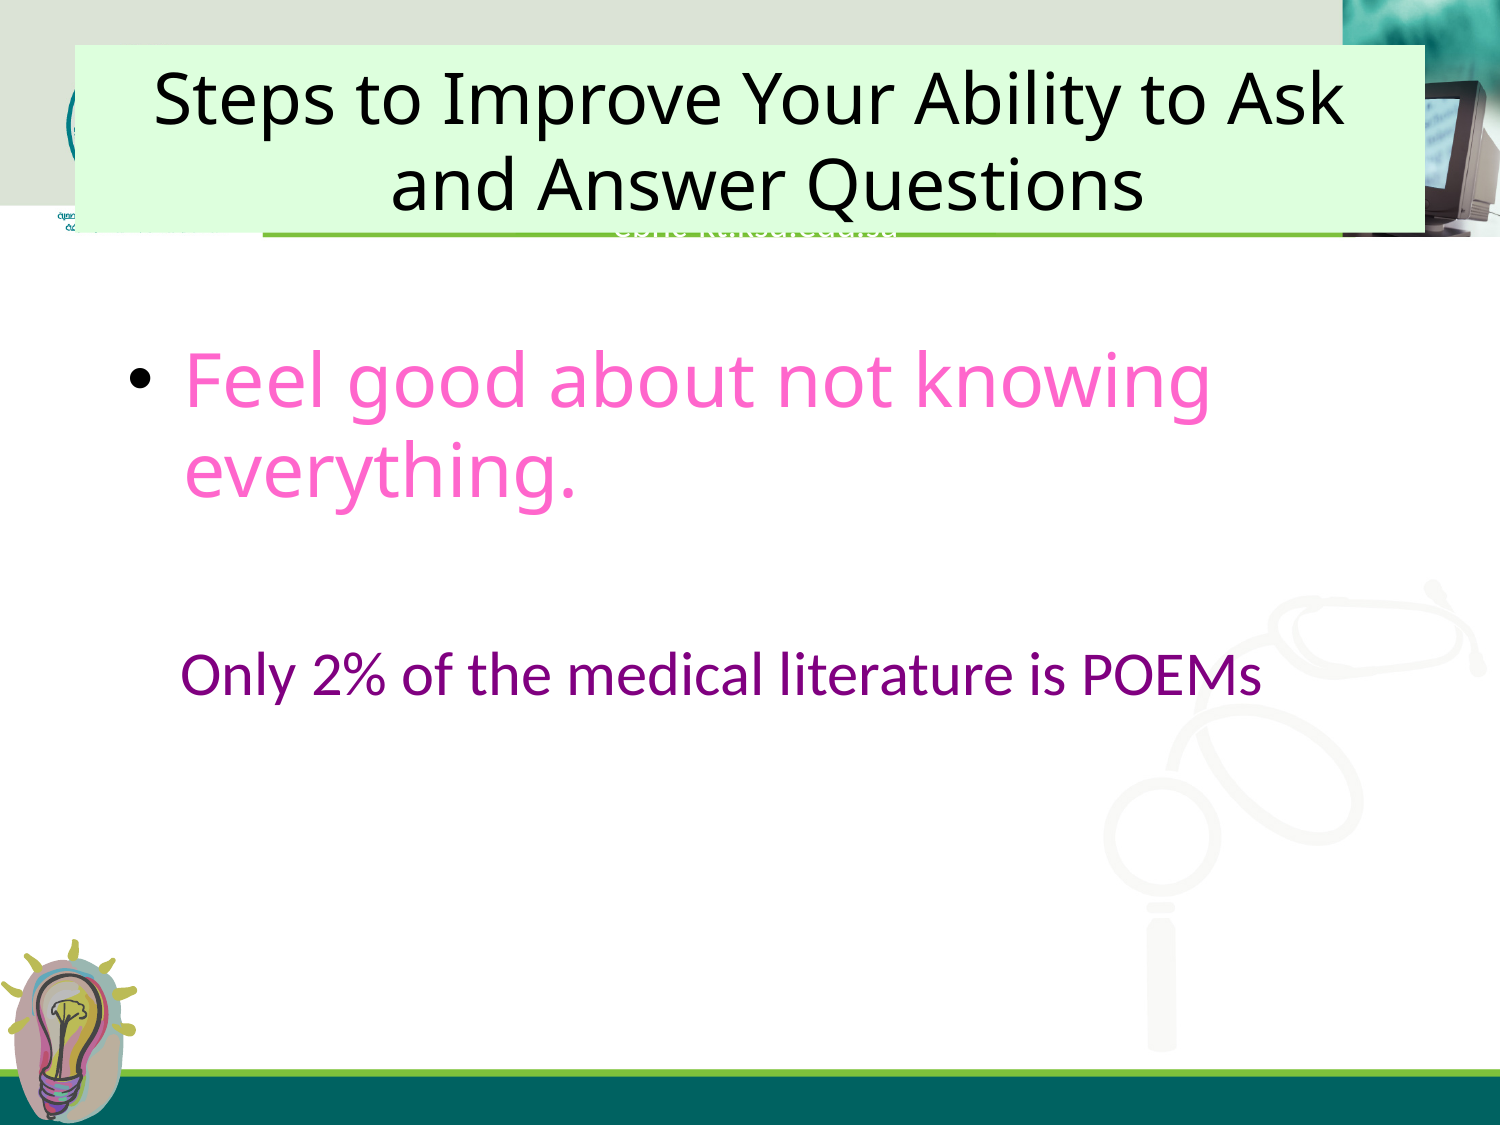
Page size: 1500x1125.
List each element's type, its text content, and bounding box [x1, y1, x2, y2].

picture [0, 0, 1500, 1125]
title Steps to Improve Your Ability to Ask and Answer Questions [74, 44, 1426, 233]
list Feel good about not knowing everything. [112, 324, 1438, 651]
text_box Only 2% of the medical literature is POEMs [164, 624, 1280, 715]
